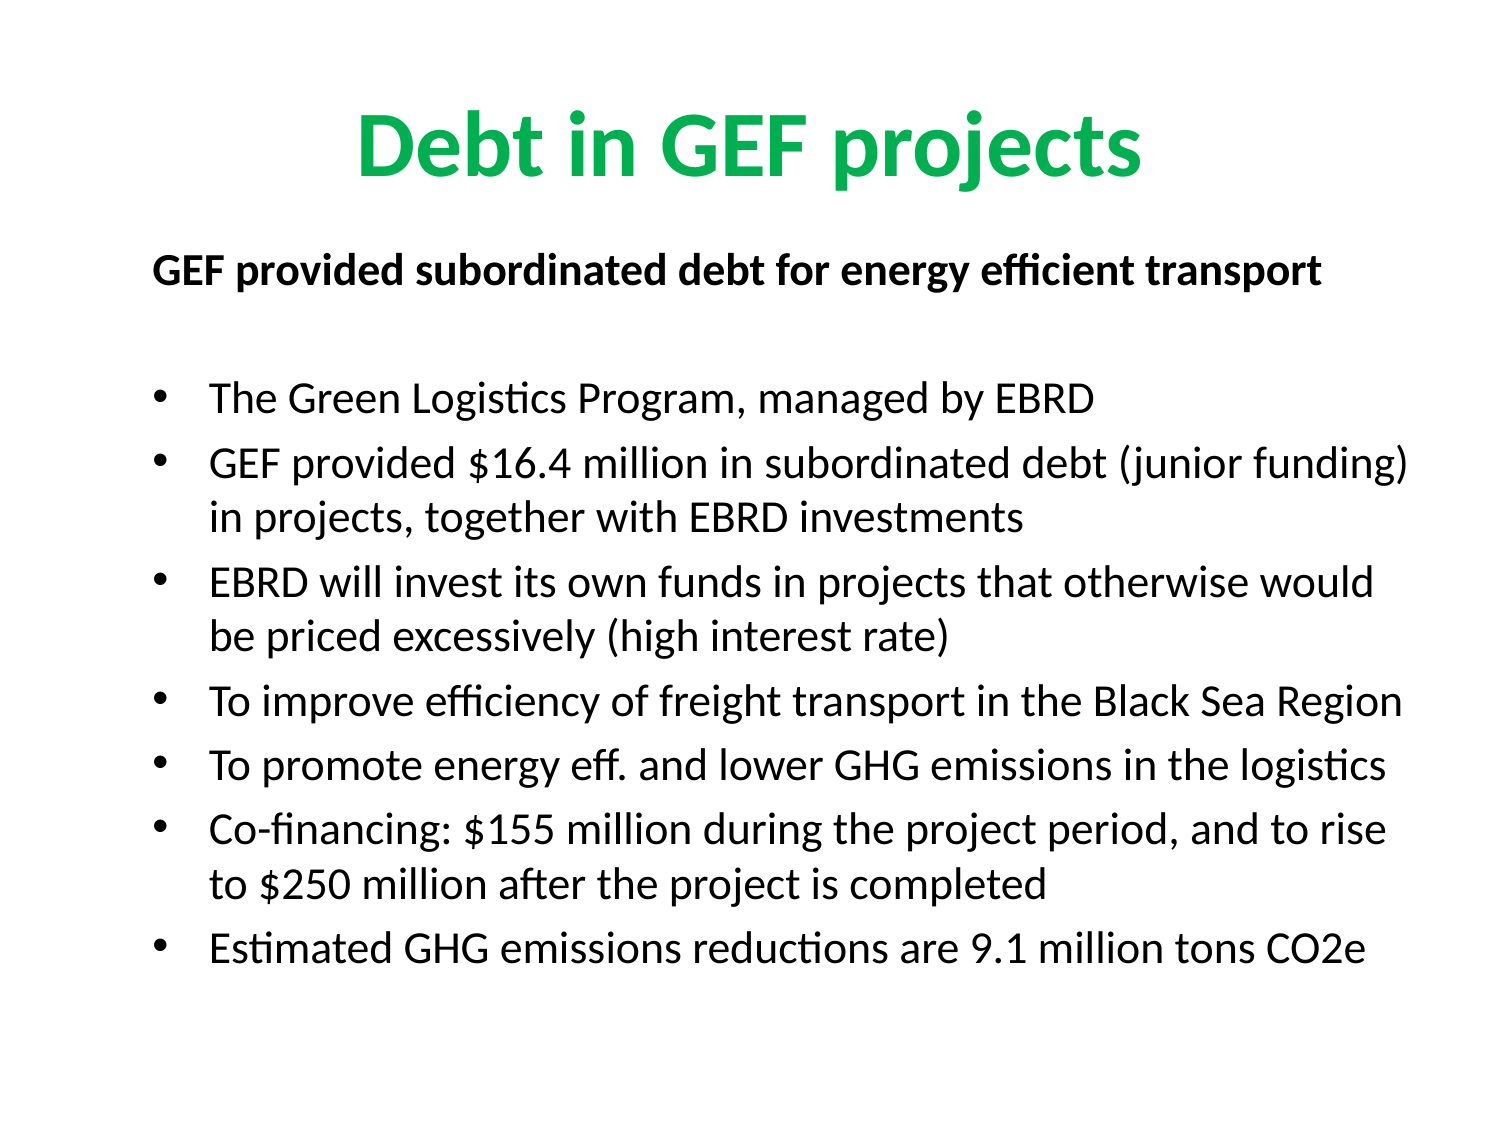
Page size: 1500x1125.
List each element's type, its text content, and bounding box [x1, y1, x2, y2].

list GEF provided subordinated debt for energy efficient transport The Green Logistics Program, managed by EBRD GEF provided $16.4 million in subordinated debt (junior funding) in projects, together with EBRD investments EBRD will invest its own funds in projects that otherwise would be priced excessively (high interest rate) To improve efficiency of freight transport in the Black Sea Region To promote energy eff. and lower GHG emissions in the logistics Co-financing: $155 million during the project period, and to rise to $250 million after the project is completed Estimated GHG emissions reductions are 9.1 million tons CO2e [137, 232, 1425, 1063]
title Debt in GEF projects [75, 45, 1425, 233]
